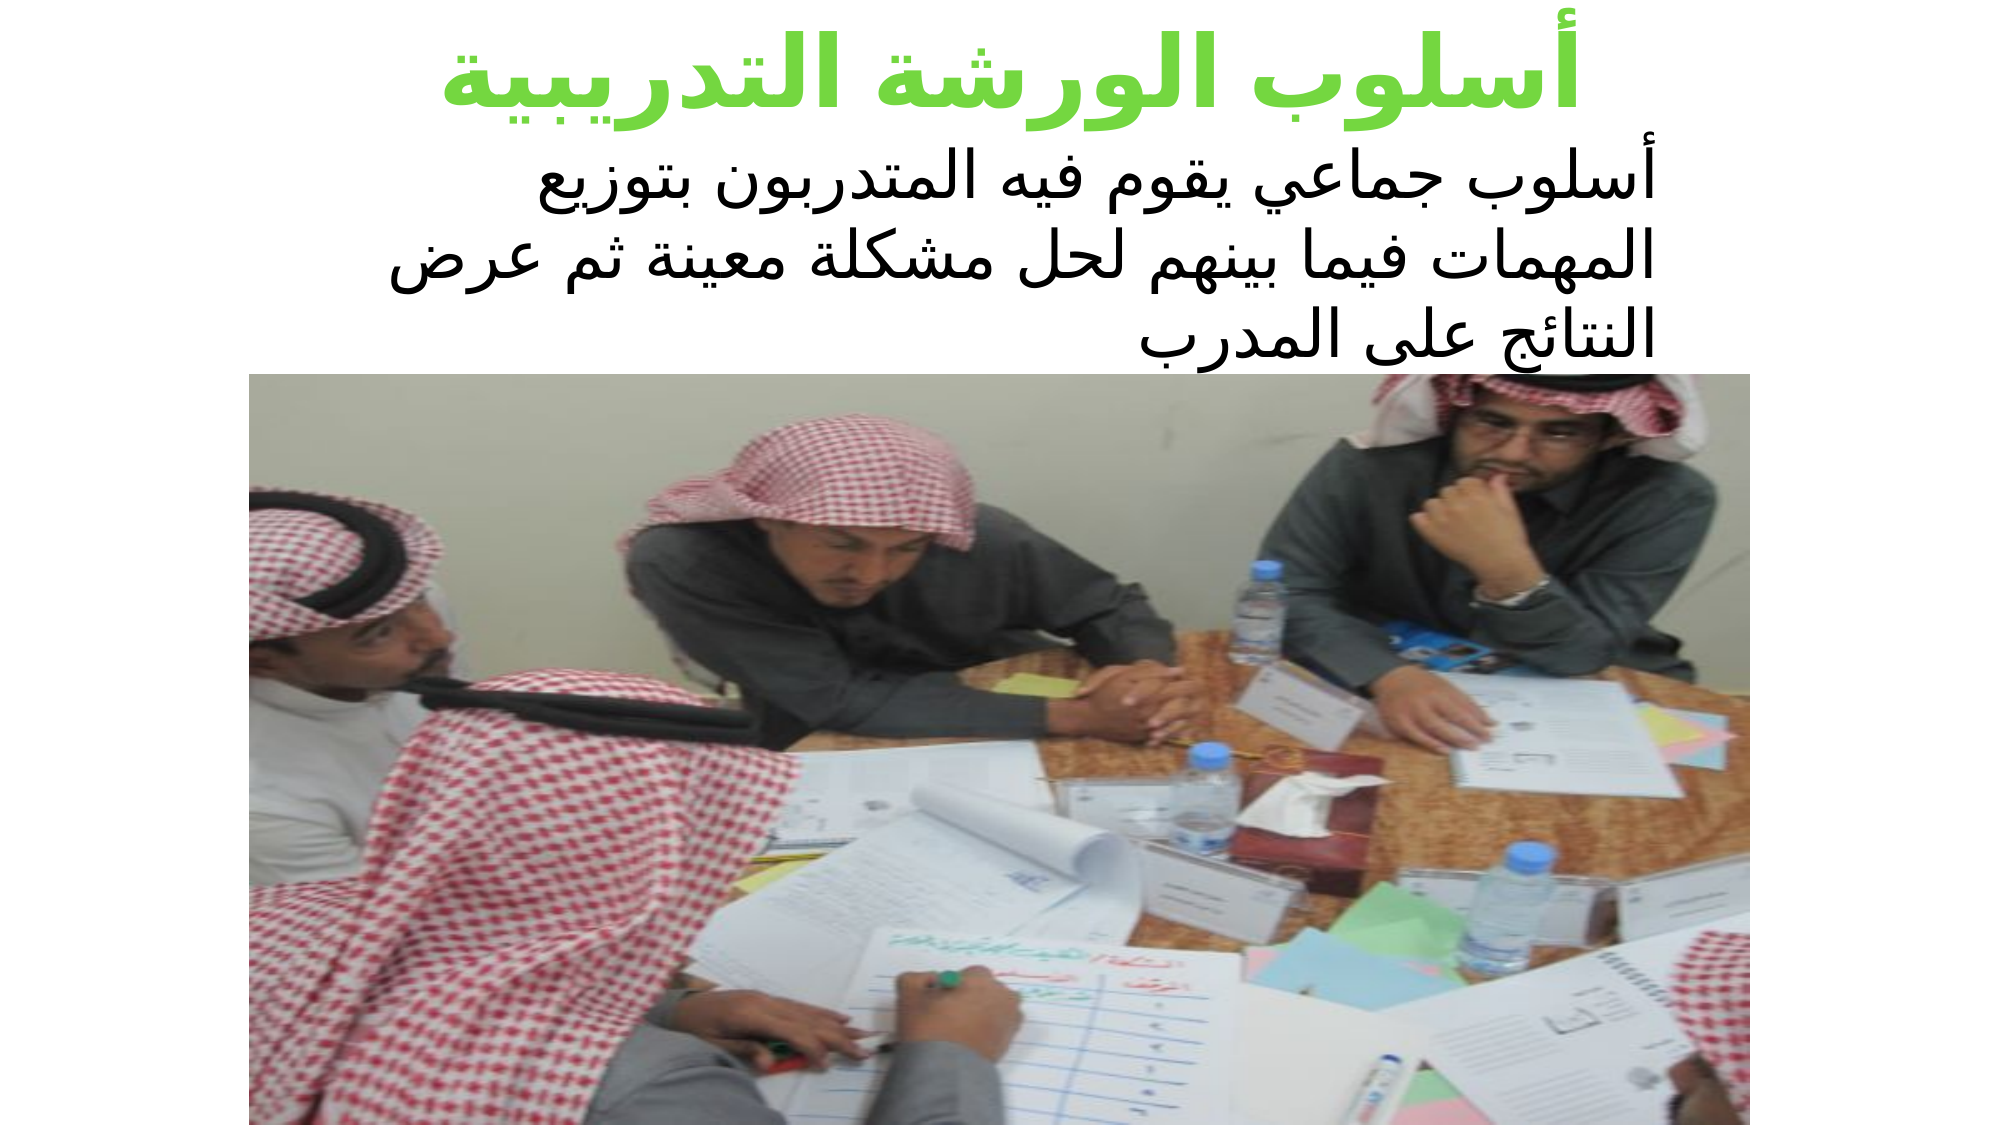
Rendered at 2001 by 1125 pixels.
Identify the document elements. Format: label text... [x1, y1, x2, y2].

picture [249, 374, 1750, 1125]
text_box أسلوب جماعي يقوم فيه المتدربون بتوزيع المهمات فيما بينهم لحل مشكلة معينة ثم عرض النتائج على المدرب [287, 123, 1750, 374]
text_box أسلوب الورشة التدريبية [423, 0, 1601, 123]
